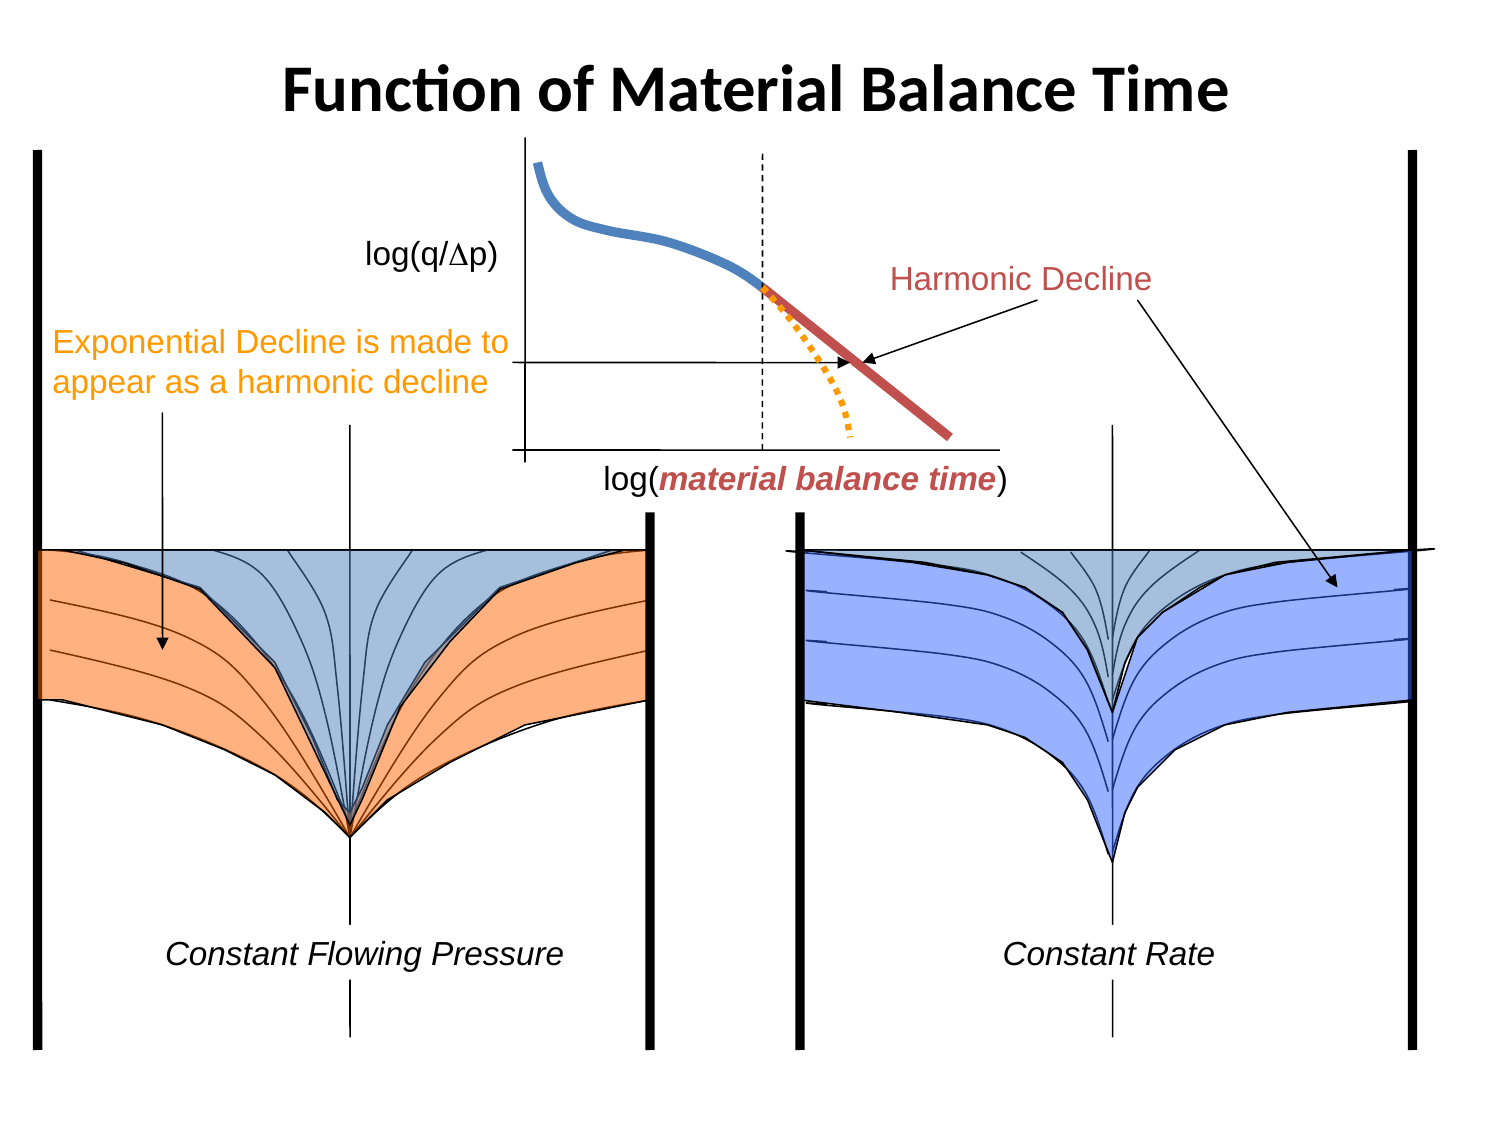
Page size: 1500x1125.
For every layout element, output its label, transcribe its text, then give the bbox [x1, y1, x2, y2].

text_box Constant Rate [987, 924, 1231, 980]
text_box [37, 549, 48, 700]
text_box [762, 287, 850, 438]
text_box [1109, 549, 1316, 707]
text_box [1137, 299, 1338, 588]
text_box Harmonic Decline [875, 249, 1168, 305]
text_box [1116, 701, 1412, 851]
text_box log(q/Dp) [350, 224, 514, 280]
text_box [1111, 549, 1413, 863]
text_box [1312, 549, 1411, 559]
text_box Exponential Decline is made to appear as a harmonic decline [38, 312, 525, 408]
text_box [351, 549, 651, 838]
text_box [821, 356, 850, 369]
text_box Constant Flowing Pressure [150, 924, 580, 980]
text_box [49, 549, 351, 838]
text_box [862, 299, 1038, 365]
text_box [537, 162, 762, 288]
text_box Function of Material Balance Time [87, 37, 1425, 133]
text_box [774, 549, 1109, 855]
text_box log(material balance time) [588, 449, 1023, 505]
